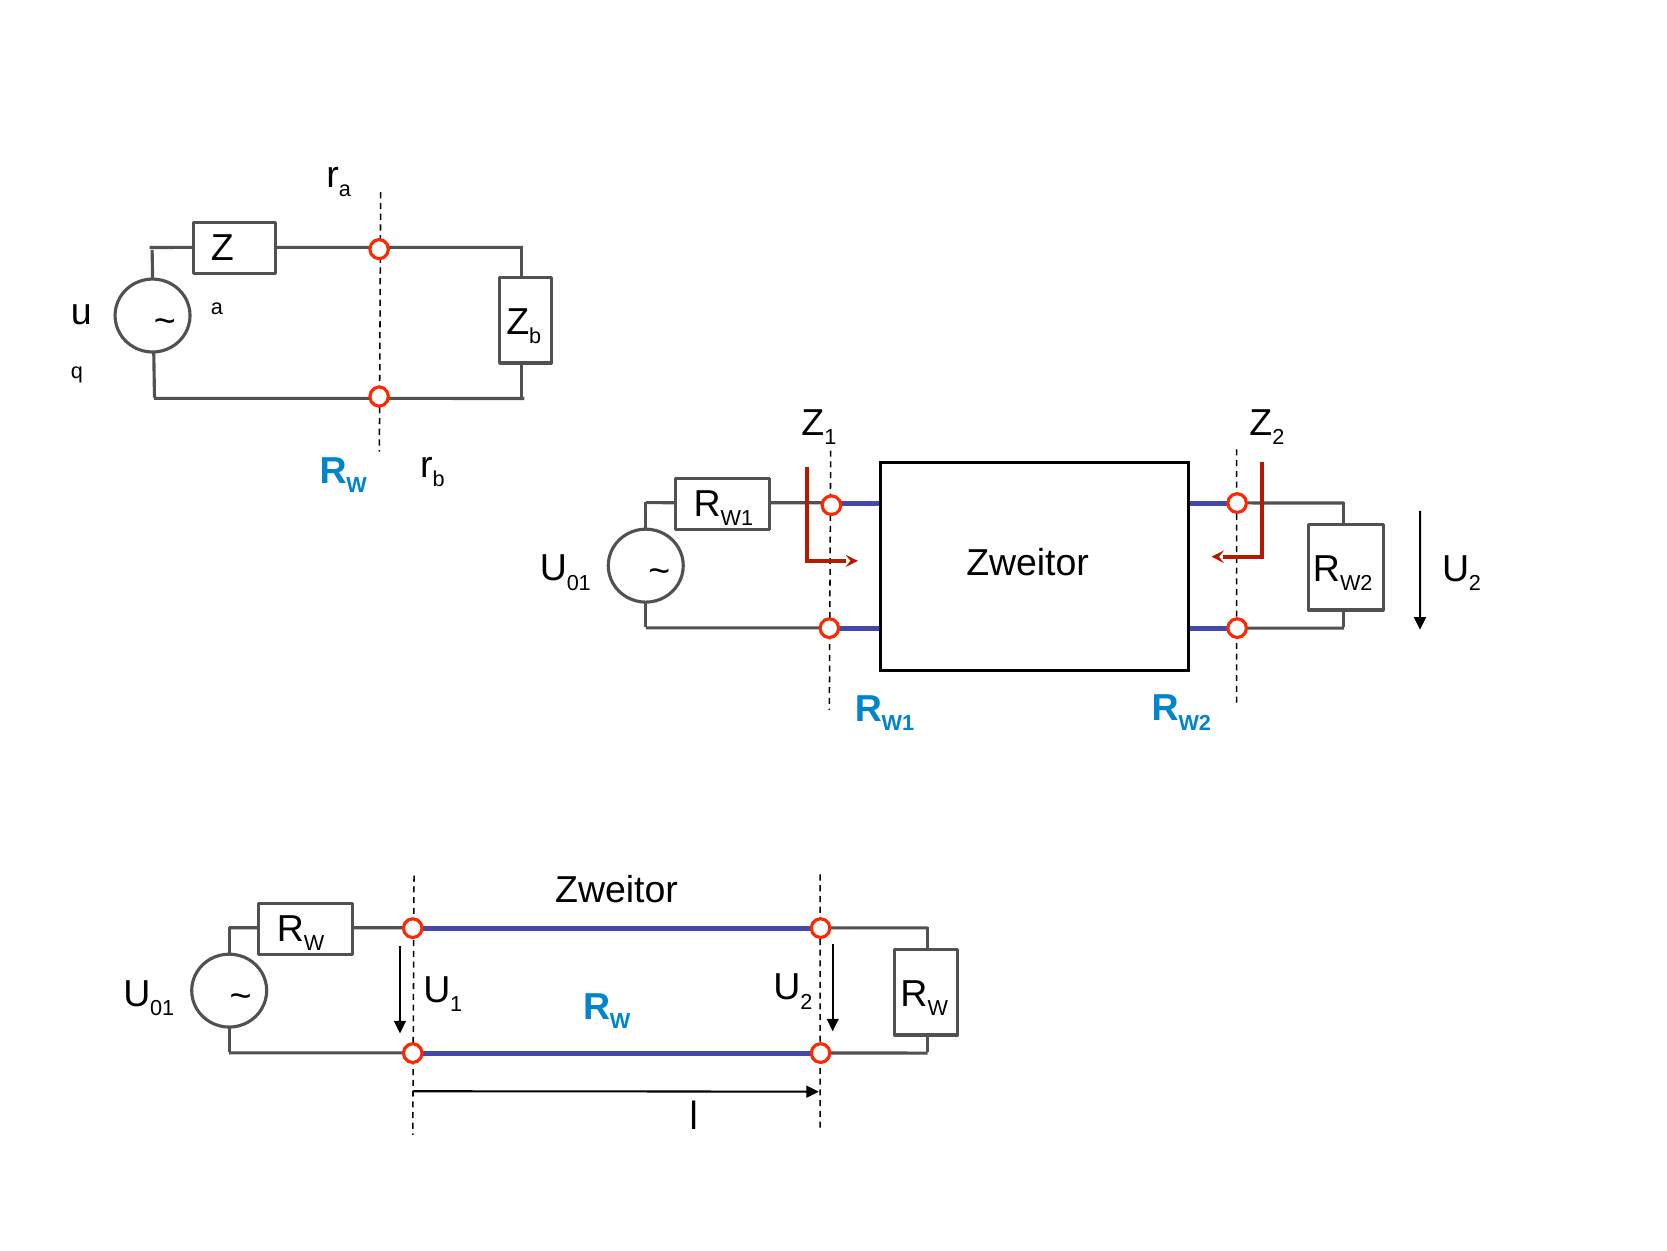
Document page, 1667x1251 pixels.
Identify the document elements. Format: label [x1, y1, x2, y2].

text_box [55, 141, 566, 504]
text_box [107, 857, 967, 1146]
text_box [524, 389, 1513, 743]
